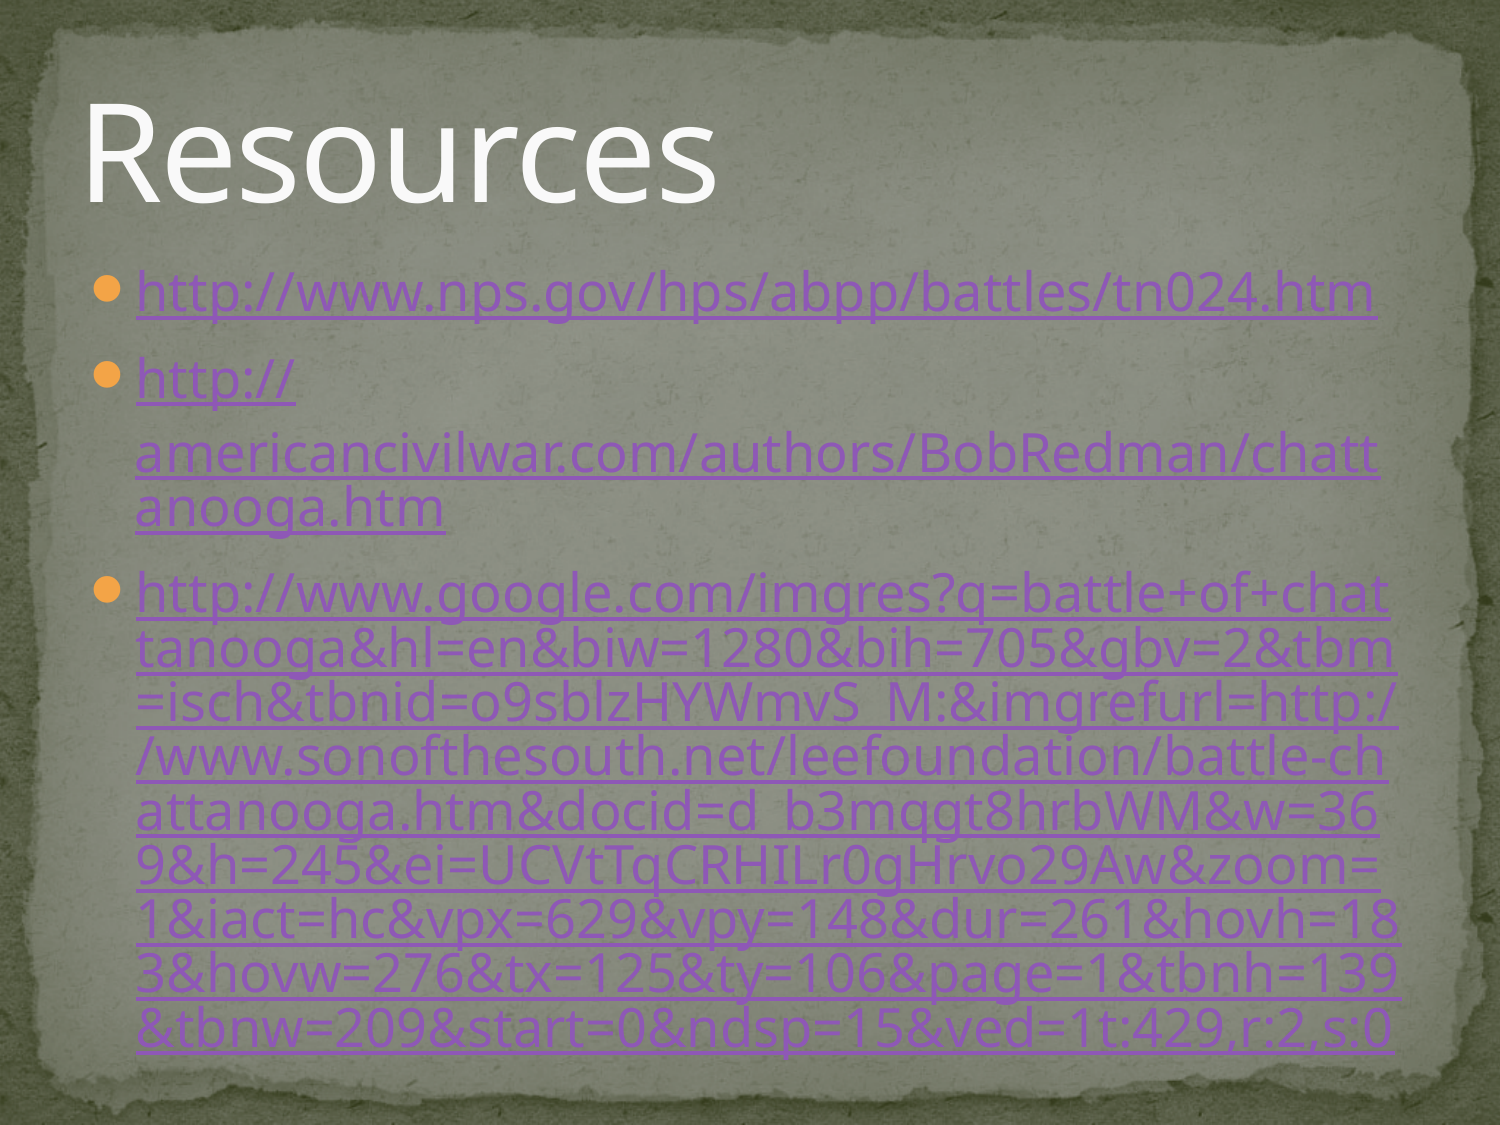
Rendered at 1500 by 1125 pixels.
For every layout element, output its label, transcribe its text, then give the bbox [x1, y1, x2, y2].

title Resources [62, 37, 1413, 238]
list http://www.nps.gov/hps/abpp/battles/tn024.htm http://americancivilwar.com/authors/BobRedman/chattanooga.htm http://www.google.com/imgres?q=battle+of+chattanooga&hl=en&biw=1280&bih=705&gbv=2&tbm=isch&tbnid=o9sblzHYWmvS_M:&imgrefurl=http://www.sonofthesouth.net/leefoundation/battle-chattanooga.htm&docid=d_b3mqgt8hrbWM&w=369&h=245&ei=UCVtTqCRHILr0gHrvo29Aw&zoom=1&iact=hc&vpx=629&vpy=148&dur=261&hovh=183&hovw=276&tx=125&ty=106&page=1&tbnh=139&tbnw=209&start=0&ndsp=15&ved=1t:429,r:2,s:0 [75, 249, 1425, 1000]
